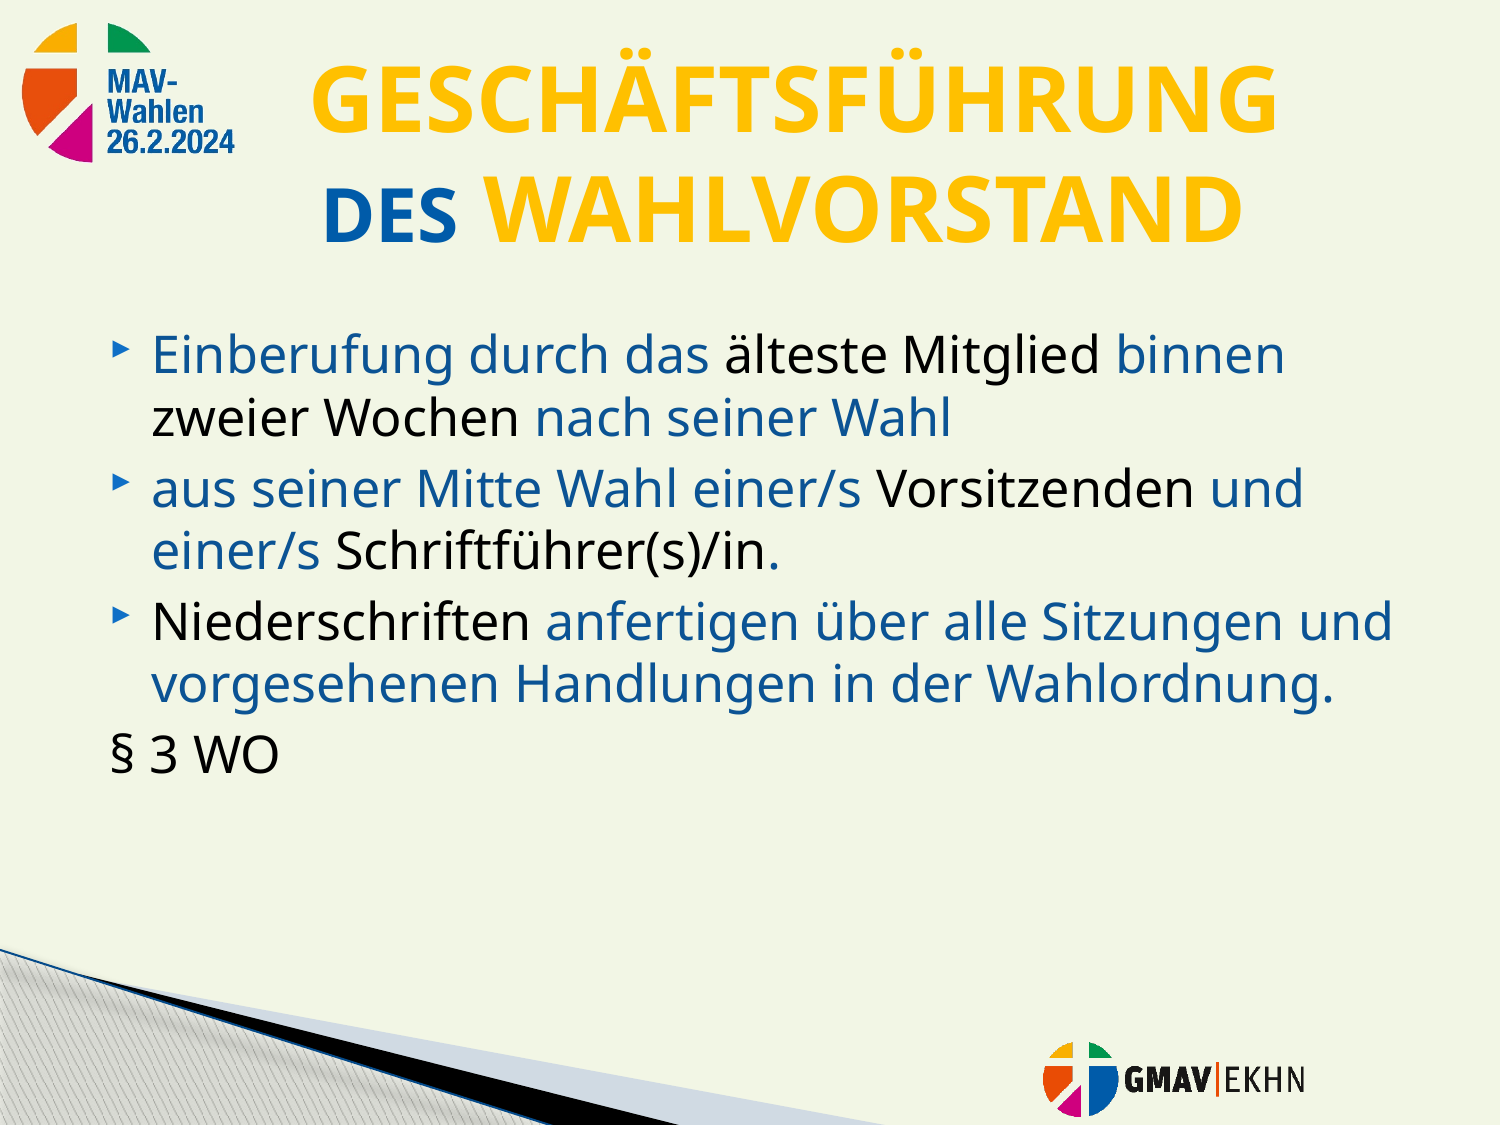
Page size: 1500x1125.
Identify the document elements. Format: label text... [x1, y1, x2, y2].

title GESCHÄFTSFÜHRUNG DES WAHLVORSTAND [120, 101, 1471, 290]
picture [5, 6, 255, 174]
picture [1040, 1039, 1306, 1120]
list Einberufung durch das älteste Mitglied binnen zweier Wochen nach seiner Wahl aus seiner Mitte Wahl einer/s Vorsitzenden und einer/s Schriftführer(s)/in. Niederschriften anfertigen über alle Sitzungen und vorgesehenen Handlungen in der Wahlordnung. § 3 WO [76, 314, 1427, 964]
